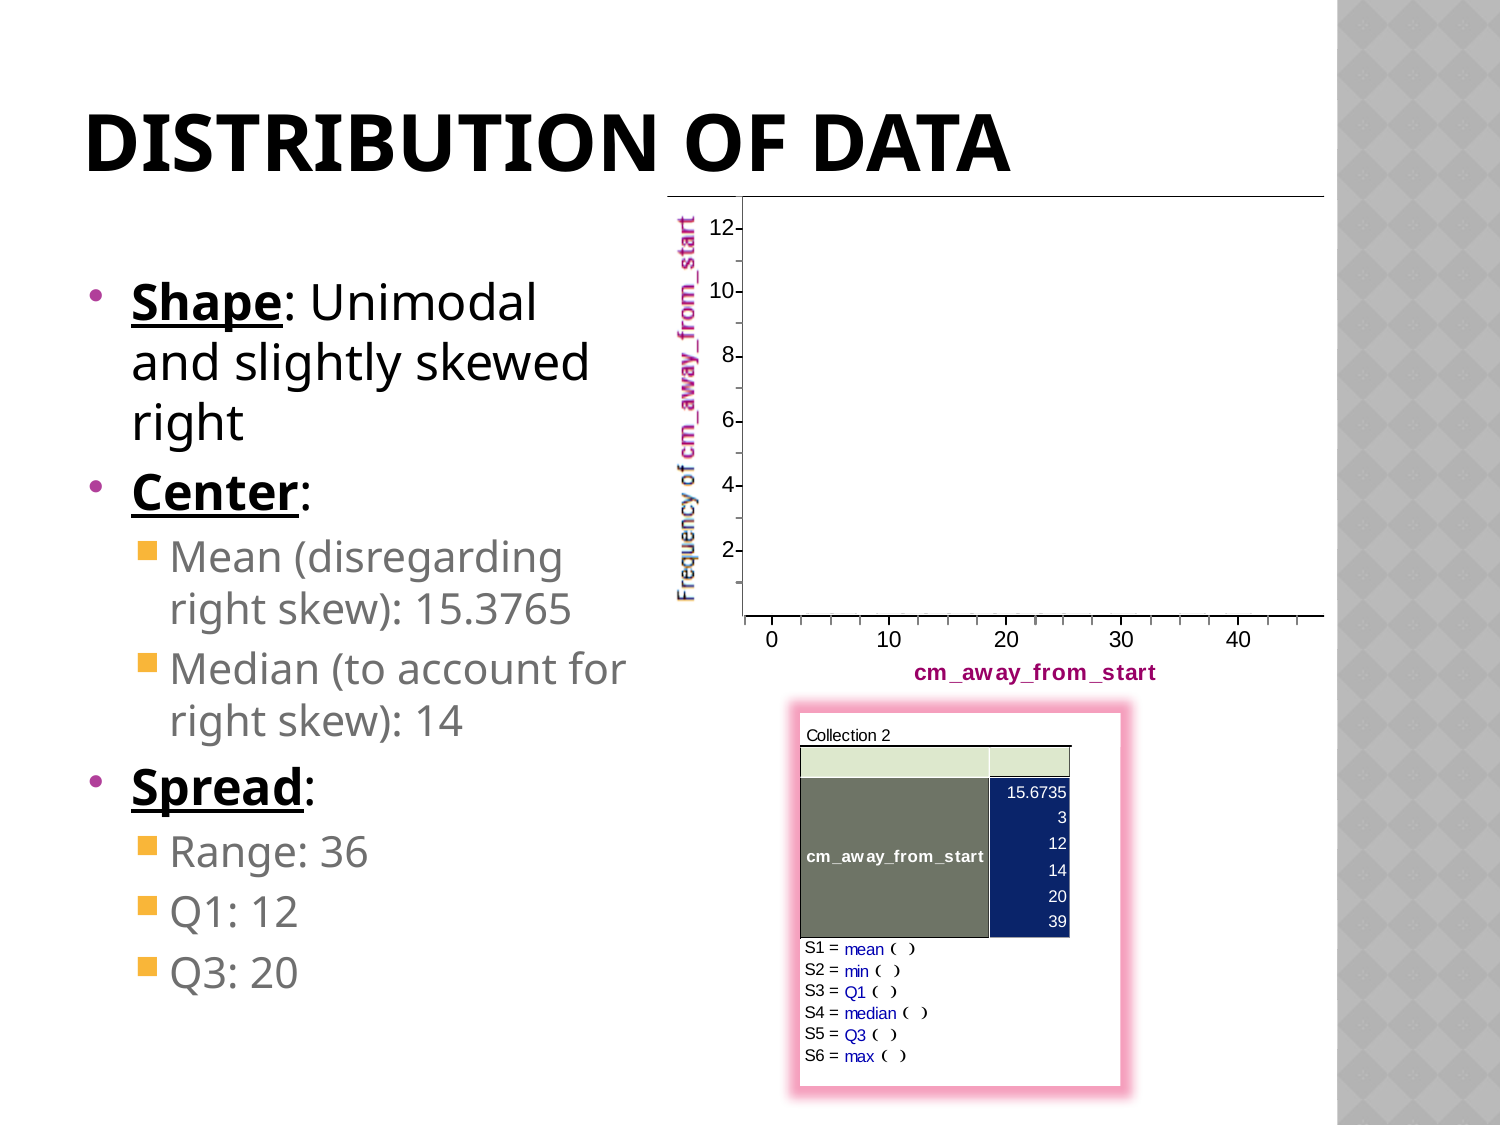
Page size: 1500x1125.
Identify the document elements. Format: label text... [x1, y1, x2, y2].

title Distribution of Data [75, 0, 1425, 188]
picture [799, 711, 1123, 1088]
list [666, 149, 1327, 690]
list Shape: Unimodal and slightly skewed right Center: Mean (disregarding right skew): 15.3765 Median (to account for right skew): 14 Spread: Range: 36 Q1: 12 Q3: 20 [75, 262, 653, 1005]
